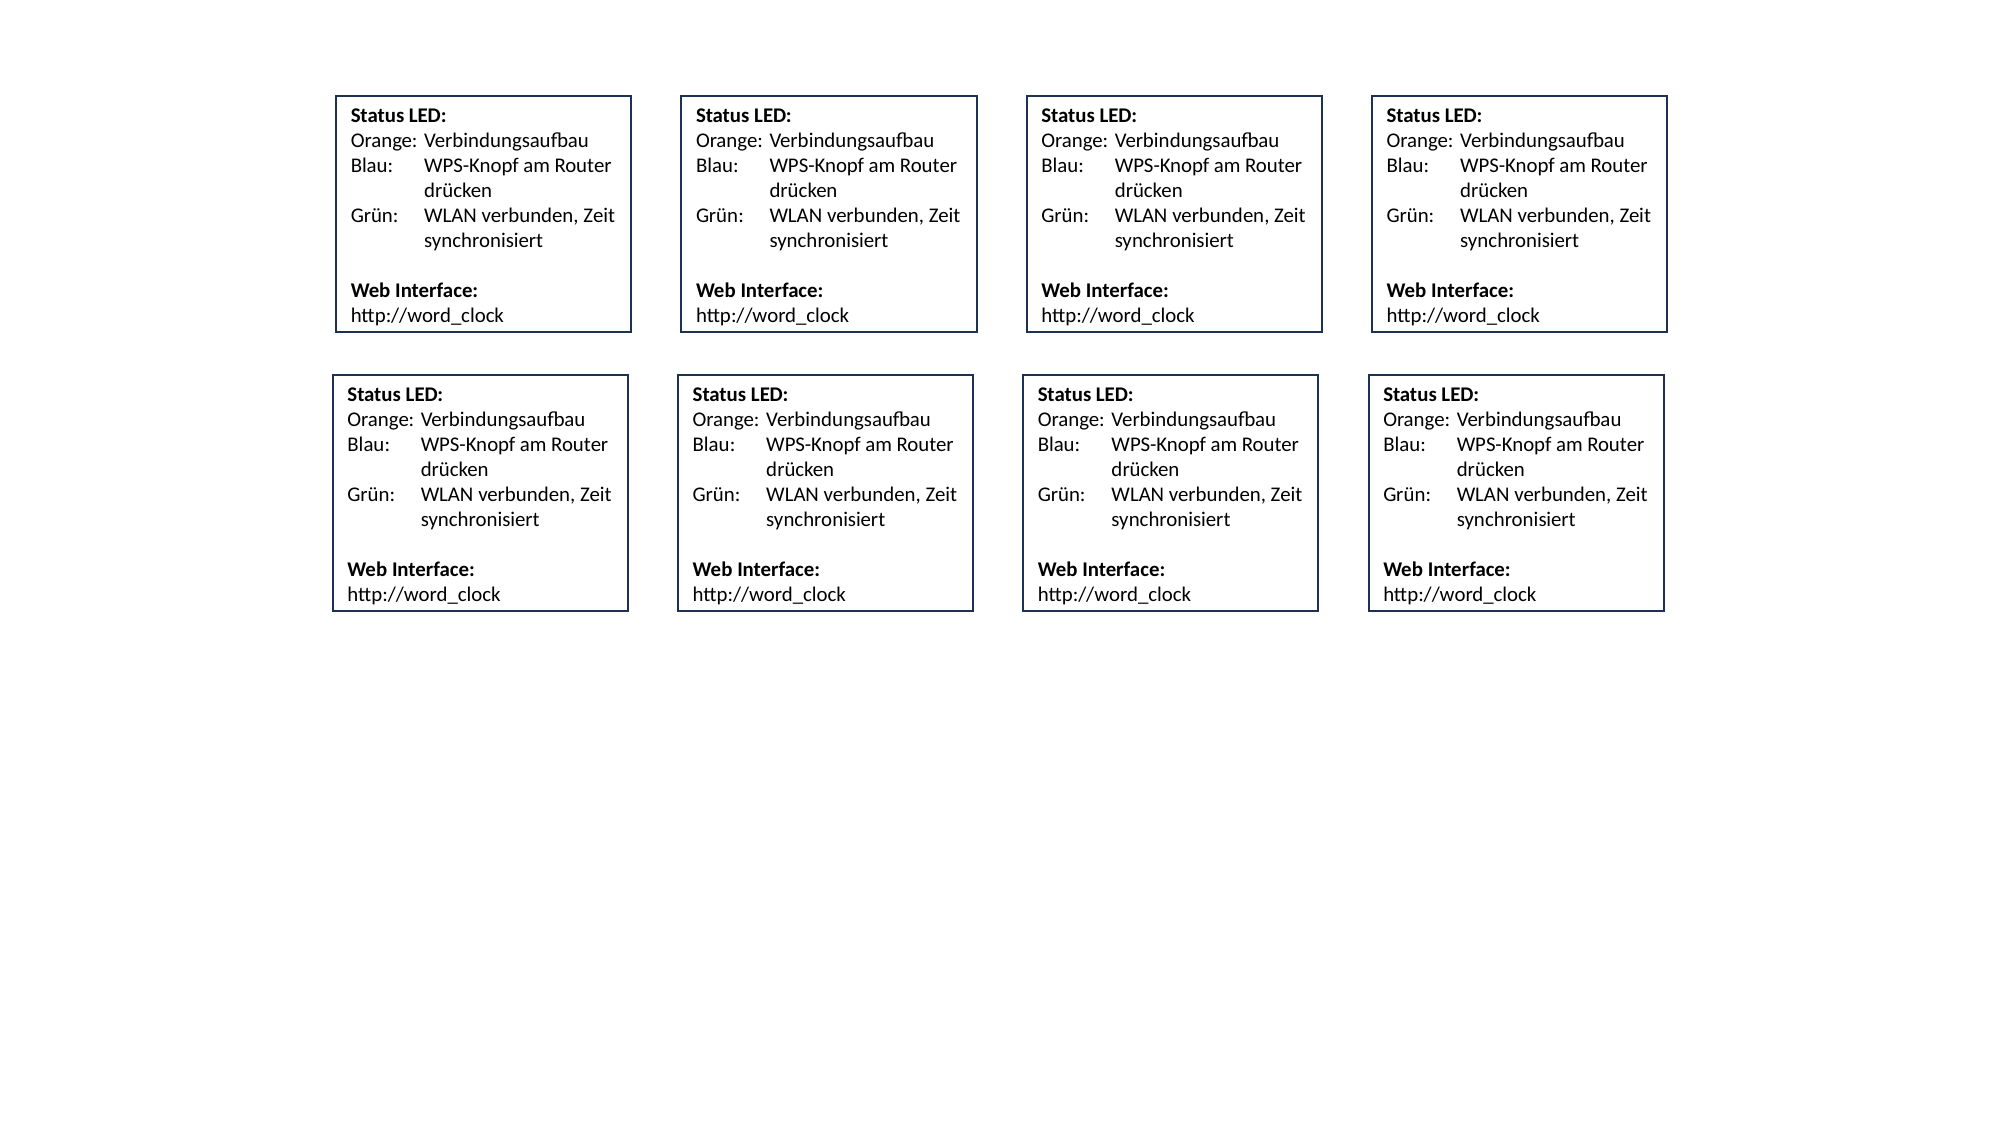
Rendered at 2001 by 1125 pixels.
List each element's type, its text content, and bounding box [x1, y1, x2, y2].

text_box Status LED: Orange: Verbindungsaufbau Blau: WPS-Knopf am Router drücken Grün: WLAN verbunden, Zeit synchronisiert Web Interface: http://word_clock [1368, 374, 1665, 612]
text_box Status LED: Orange: Verbindungsaufbau Blau: WPS-Knopf am Router drücken Grün: WLAN verbunden, Zeit synchronisiert Web Interface: http://word_clock [332, 374, 629, 612]
text_box Status LED: Orange: Verbindungsaufbau Blau: WPS-Knopf am Router drücken Grün: WLAN verbunden, Zeit synchronisiert Web Interface: http://word_clock [1022, 374, 1319, 612]
text_box Status LED: Orange: Verbindungsaufbau Blau: WPS-Knopf am Router drücken Grün: WLAN verbunden, Zeit synchronisiert Web Interface: http://word_clock [335, 95, 632, 333]
text_box Status LED: Orange: Verbindungsaufbau Blau: WPS-Knopf am Router drücken Grün: WLAN verbunden, Zeit synchronisiert Web Interface: http://word_clock [677, 374, 974, 612]
text_box Status LED: Orange: Verbindungsaufbau Blau: WPS-Knopf am Router drücken Grün: WLAN verbunden, Zeit synchronisiert Web Interface: http://word_clock [680, 95, 978, 333]
text_box Status LED: Orange: Verbindungsaufbau Blau: WPS-Knopf am Router drücken Grün: WLAN verbunden, Zeit synchronisiert Web Interface: http://word_clock [1026, 95, 1323, 333]
text_box Status LED: Orange: Verbindungsaufbau Blau: WPS-Knopf am Router drücken Grün: WLAN verbunden, Zeit synchronisiert Web Interface: http://word_clock [1371, 95, 1668, 333]
